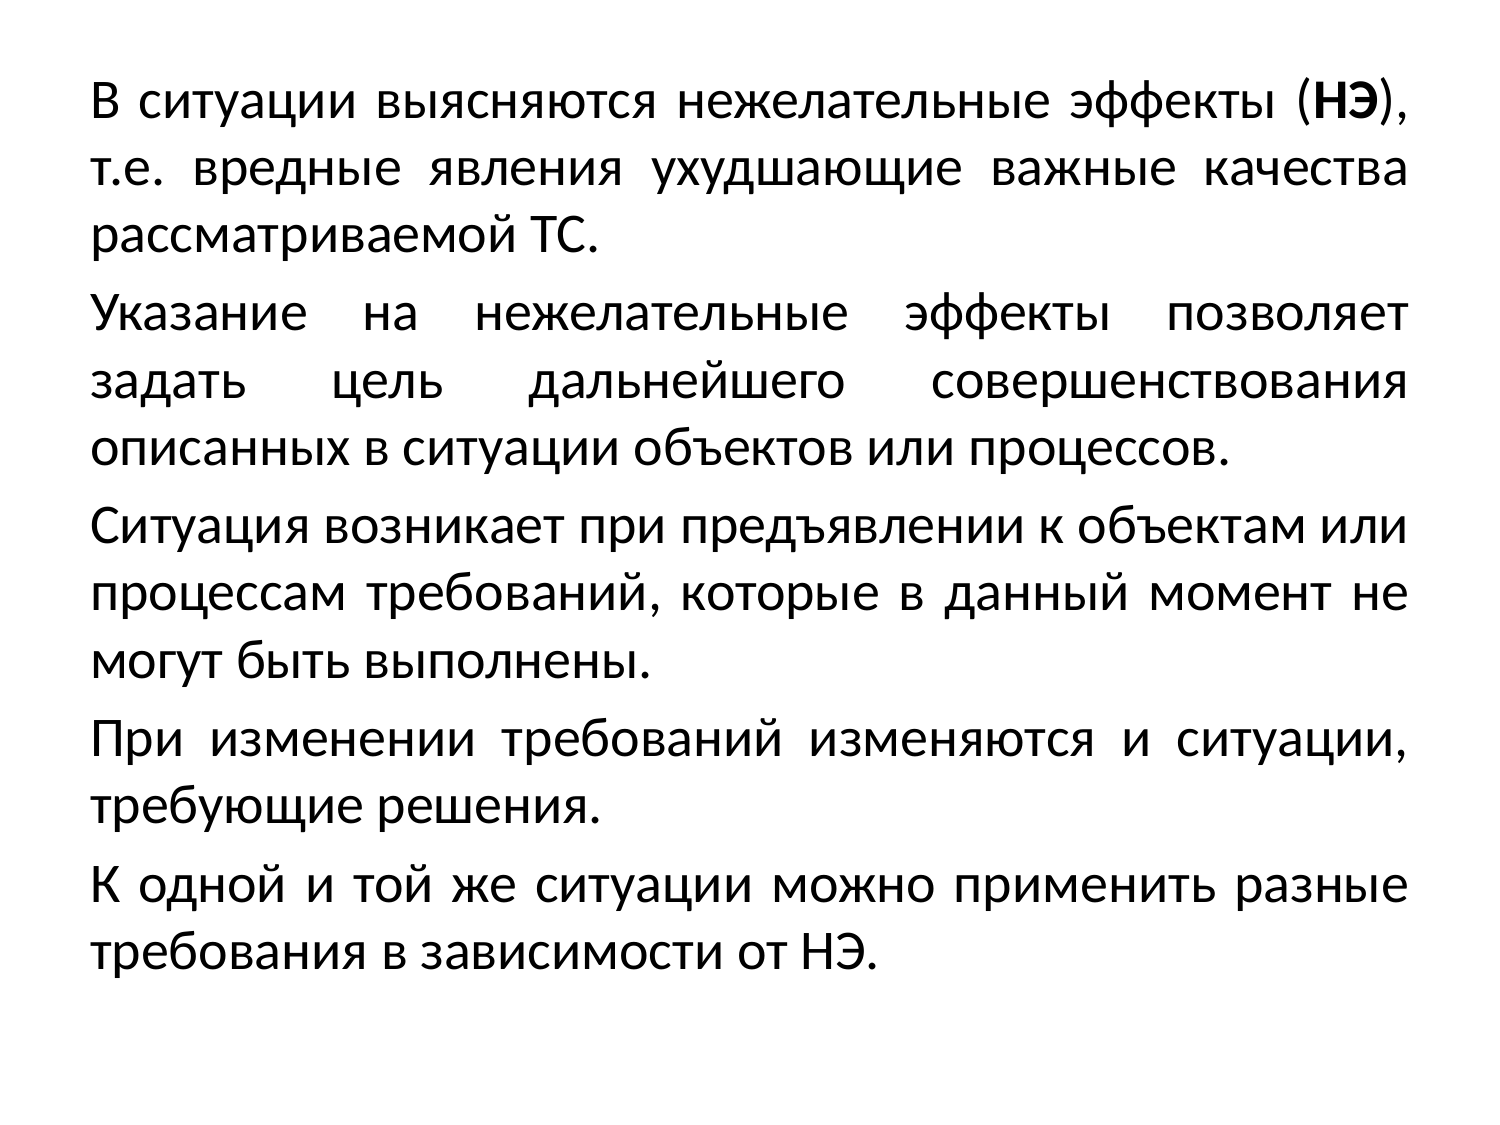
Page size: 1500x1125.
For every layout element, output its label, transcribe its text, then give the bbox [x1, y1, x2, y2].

list В ситуации выясняются нежелательные эффекты (НЭ), т.е. вредные явления ухудшающие важные качества рассматриваемой ТС. Указание на нежелательные эффекты позволяет задать цель дальнейшего совершенствования описанных в ситуации объектов или процессов. Ситуация возникает при предъявлении к объектам или процессам требований, которые в данный момент не могут быть выполнены. При изменении требований изменяются и ситуации, требующие решения. К одной и той же ситуации можно применить разные требования в зависимости от НЭ. [75, 54, 1425, 1005]
